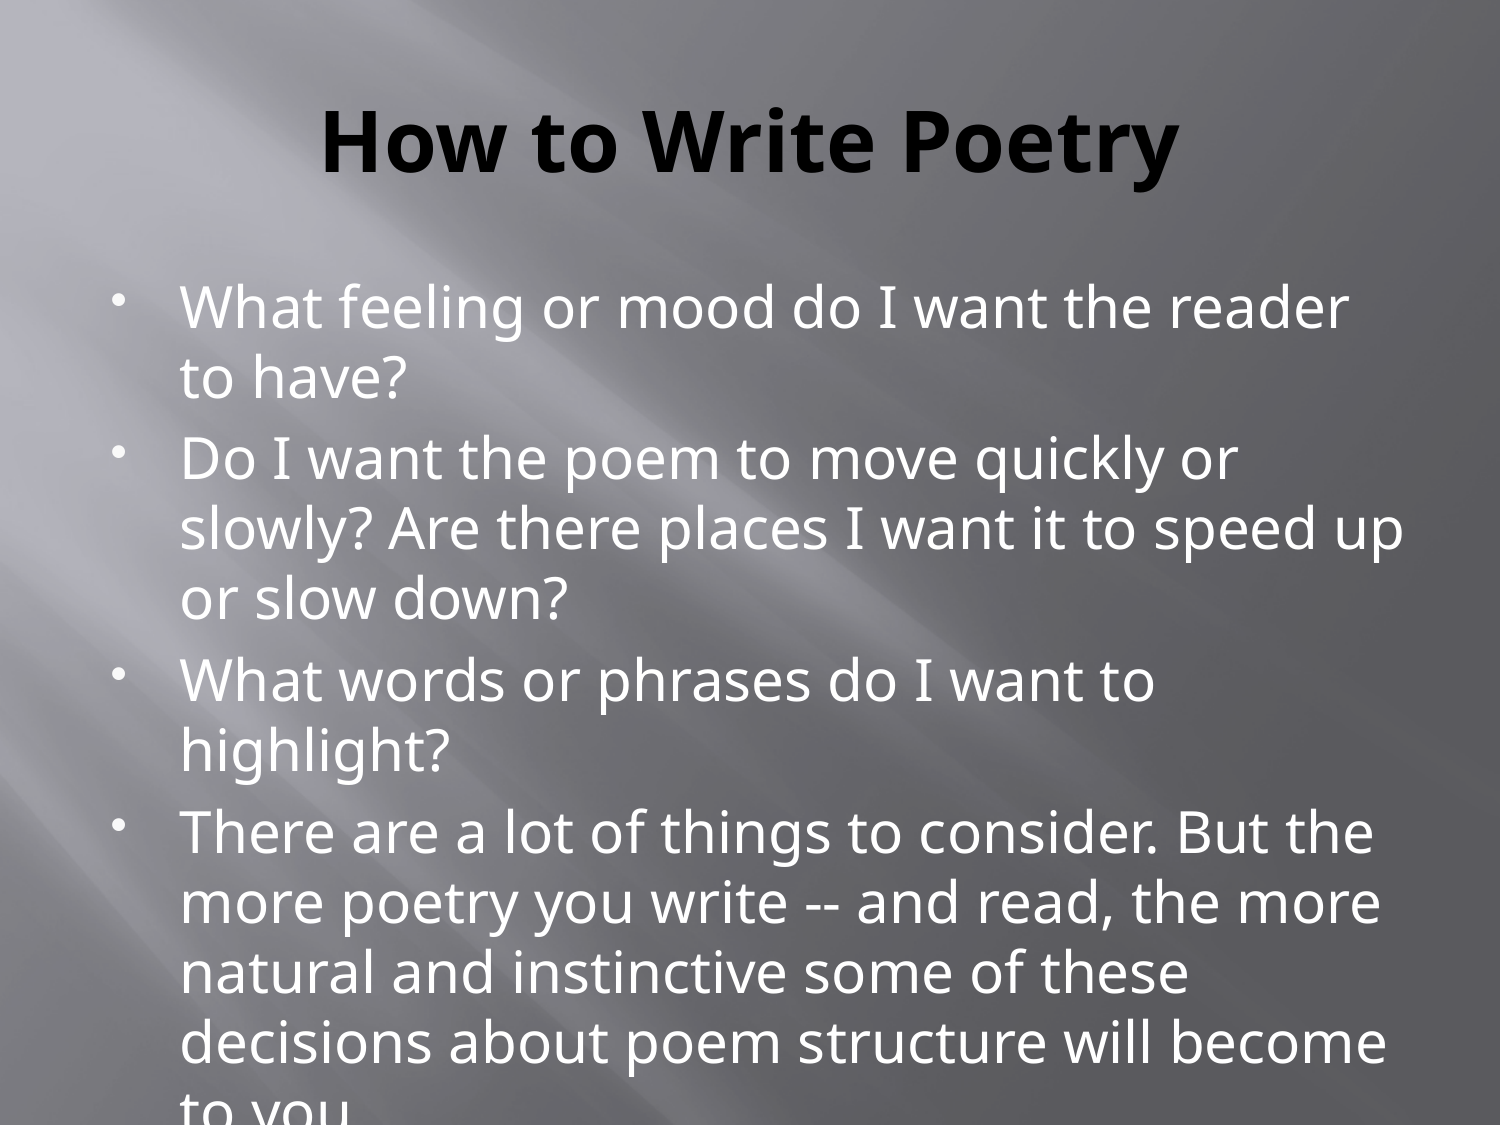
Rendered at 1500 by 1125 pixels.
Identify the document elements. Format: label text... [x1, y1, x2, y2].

title How to Write Poetry [75, 45, 1425, 233]
list What feeling or mood do I want the reader to have? Do I want the poem to move quickly or slowly? Are there places I want it to speed up or slow down? What words or phrases do I want to highlight? There are a lot of things to consider. But the more poetry you write -- and read, the more natural and instinctive some of these decisions about poem structure will become to you. [75, 262, 1425, 1035]
